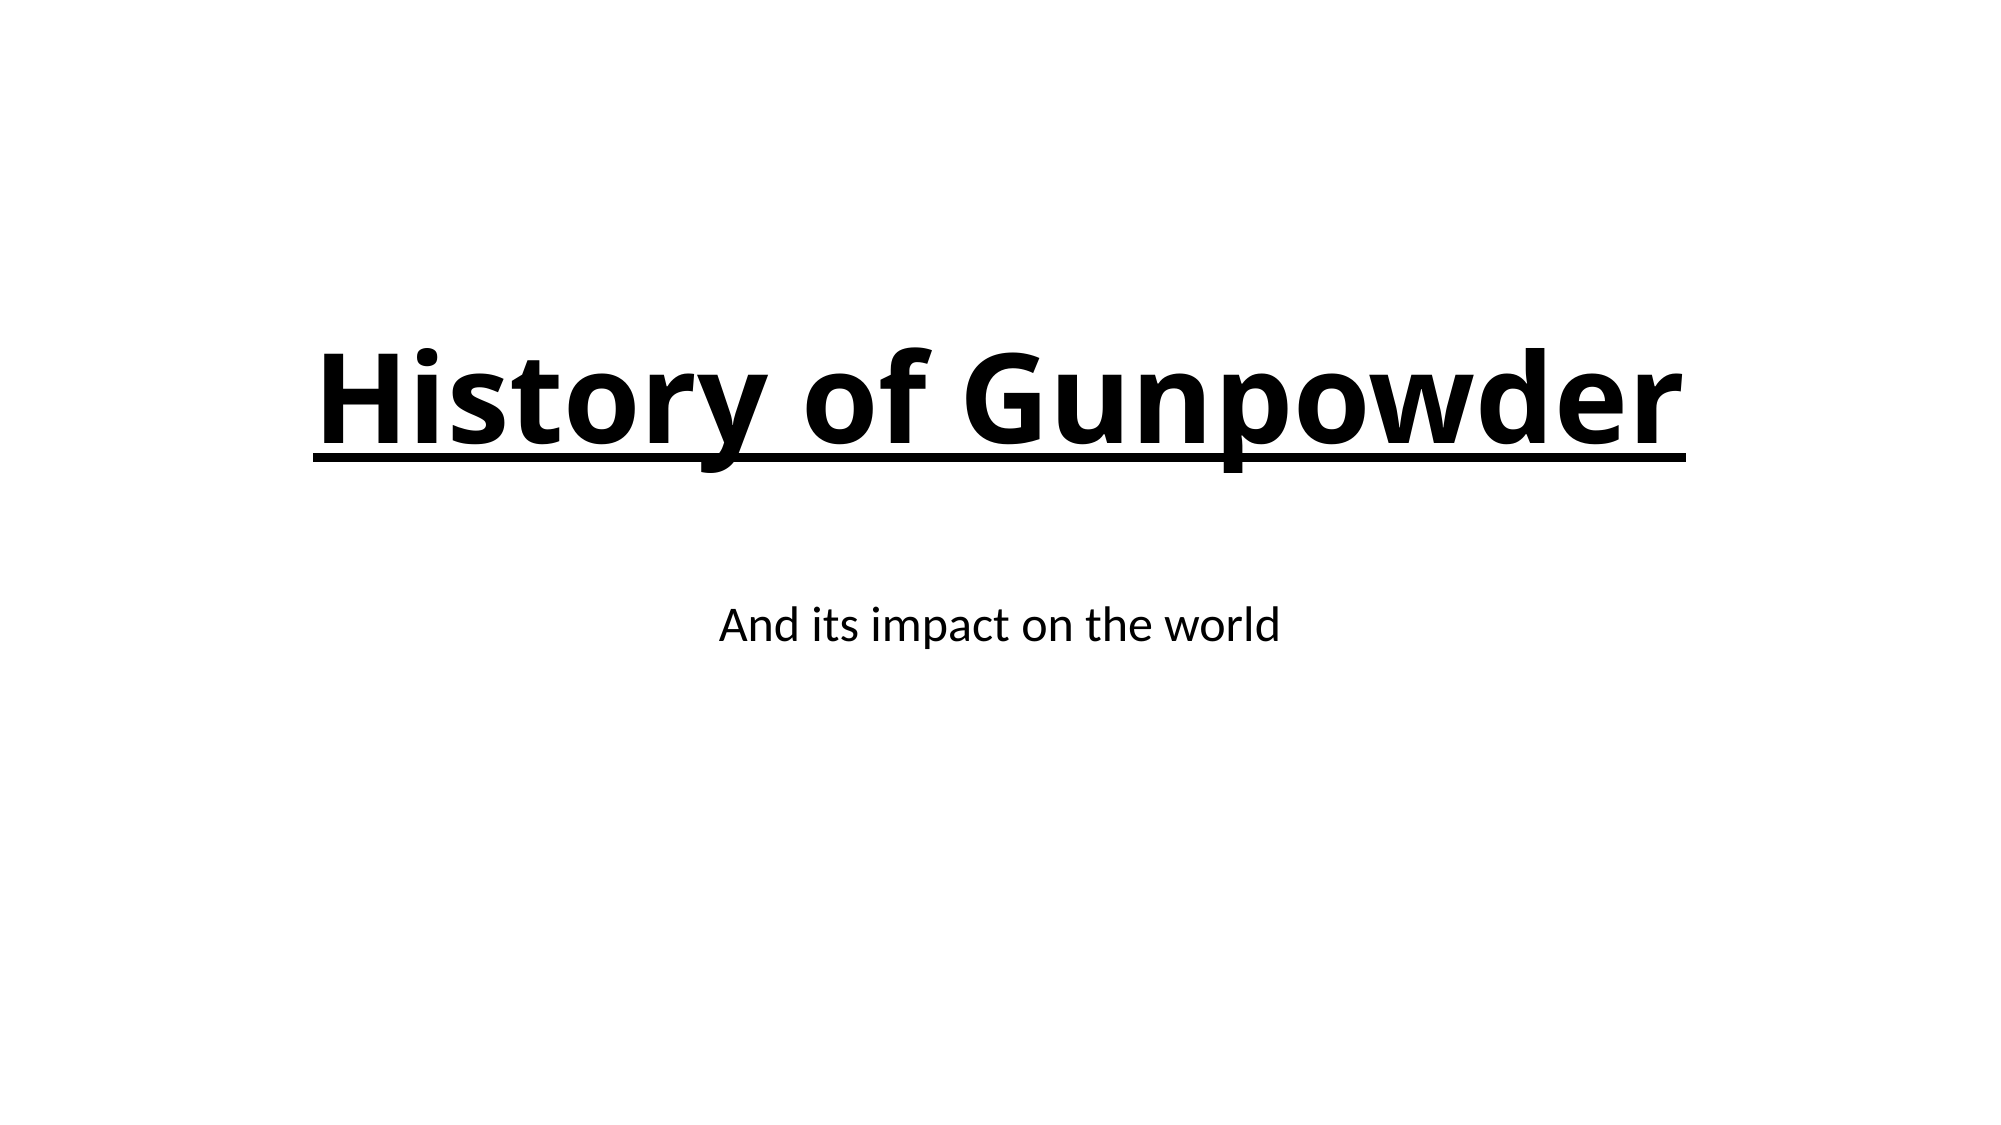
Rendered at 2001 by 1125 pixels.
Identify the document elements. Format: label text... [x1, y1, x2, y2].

subtitle And its impact on the world [249, 590, 1750, 863]
title History of Gunpowder [249, 229, 1750, 479]
